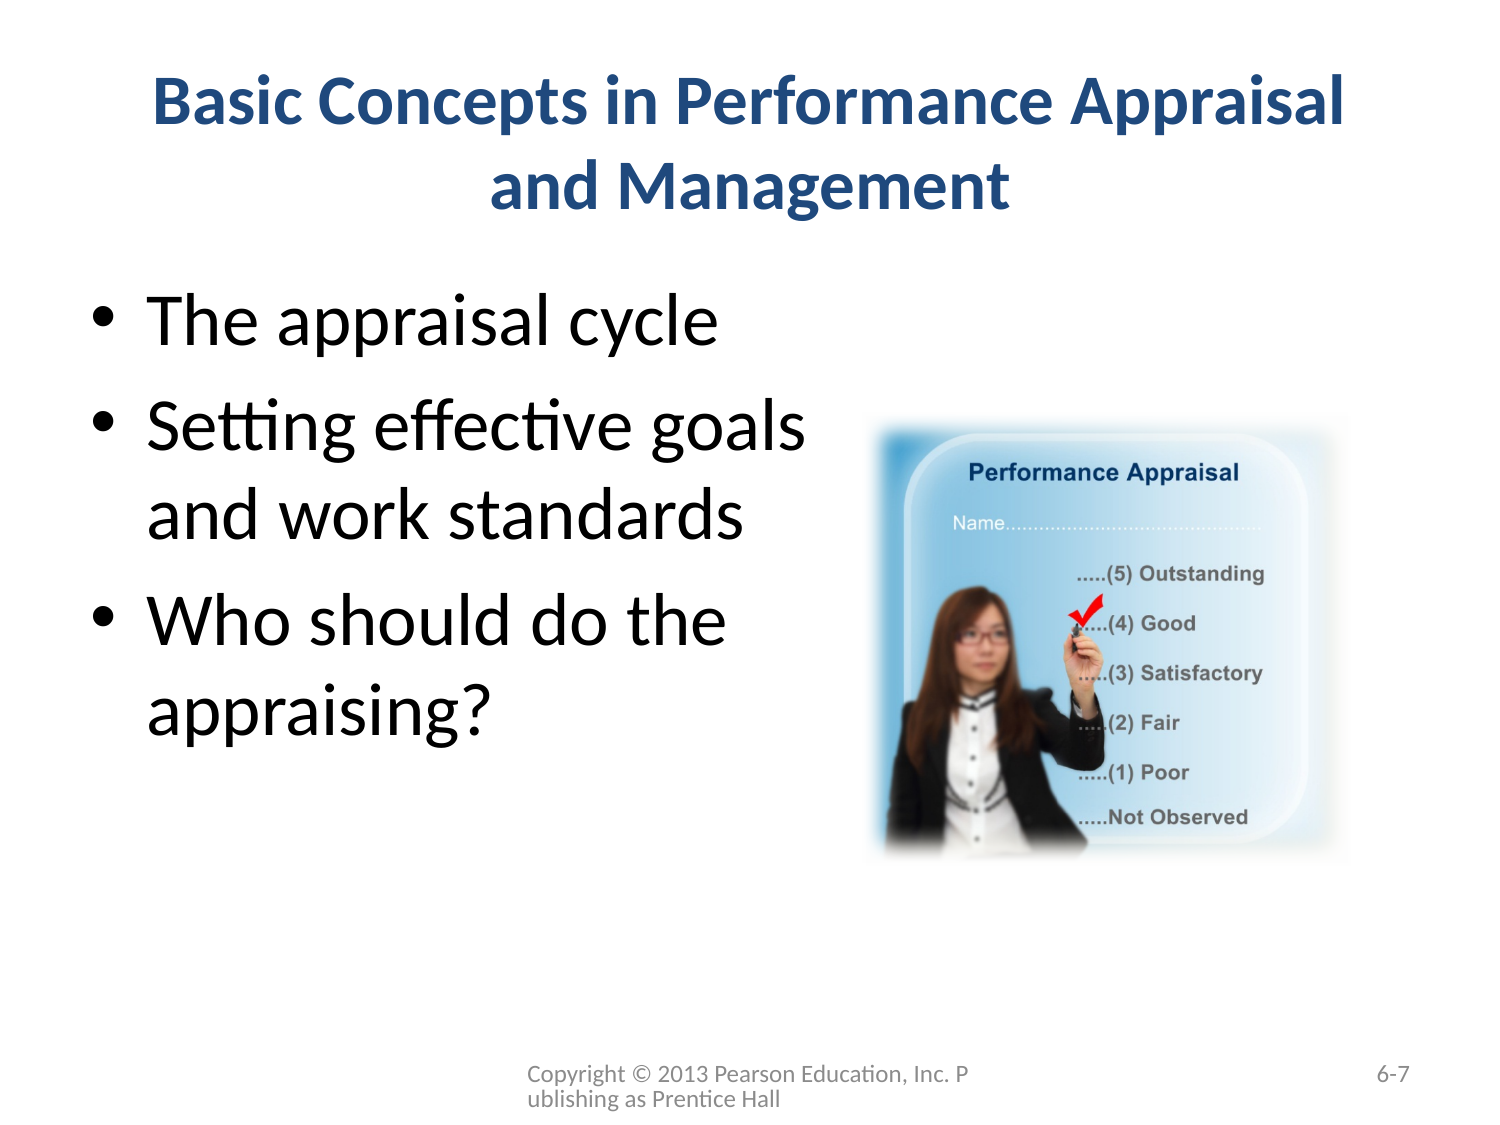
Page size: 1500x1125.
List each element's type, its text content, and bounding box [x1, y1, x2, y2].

title Basic Concepts in Performance Appraisal and Management [75, 45, 1425, 233]
footer Copyright © 2013 Pearson Education, Inc. Publishing as Prentice Hall [512, 1042, 988, 1103]
list The appraisal cycle Setting effective goals and work standards Who should do the appraising? [75, 262, 825, 1005]
picture [862, 412, 1348, 863]
slide_number 6-7 [1074, 1042, 1425, 1103]
